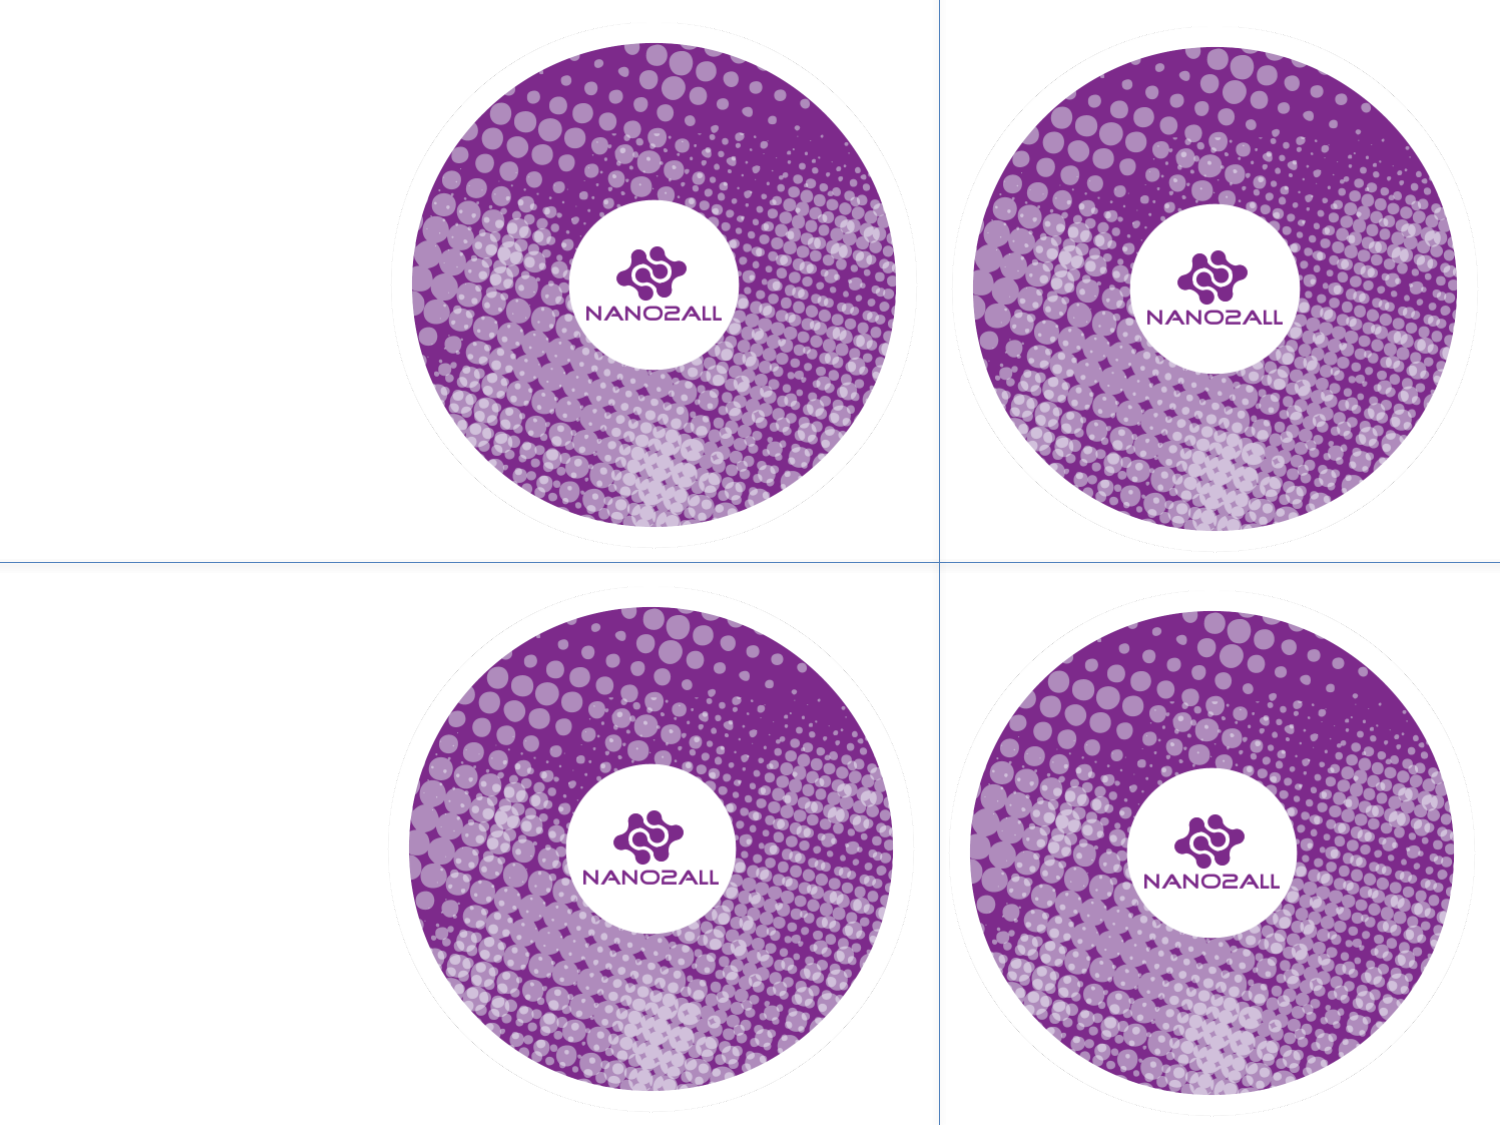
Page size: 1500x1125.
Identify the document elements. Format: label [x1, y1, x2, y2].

picture [370, 568, 1493, 1125]
picture [372, 4, 1496, 570]
